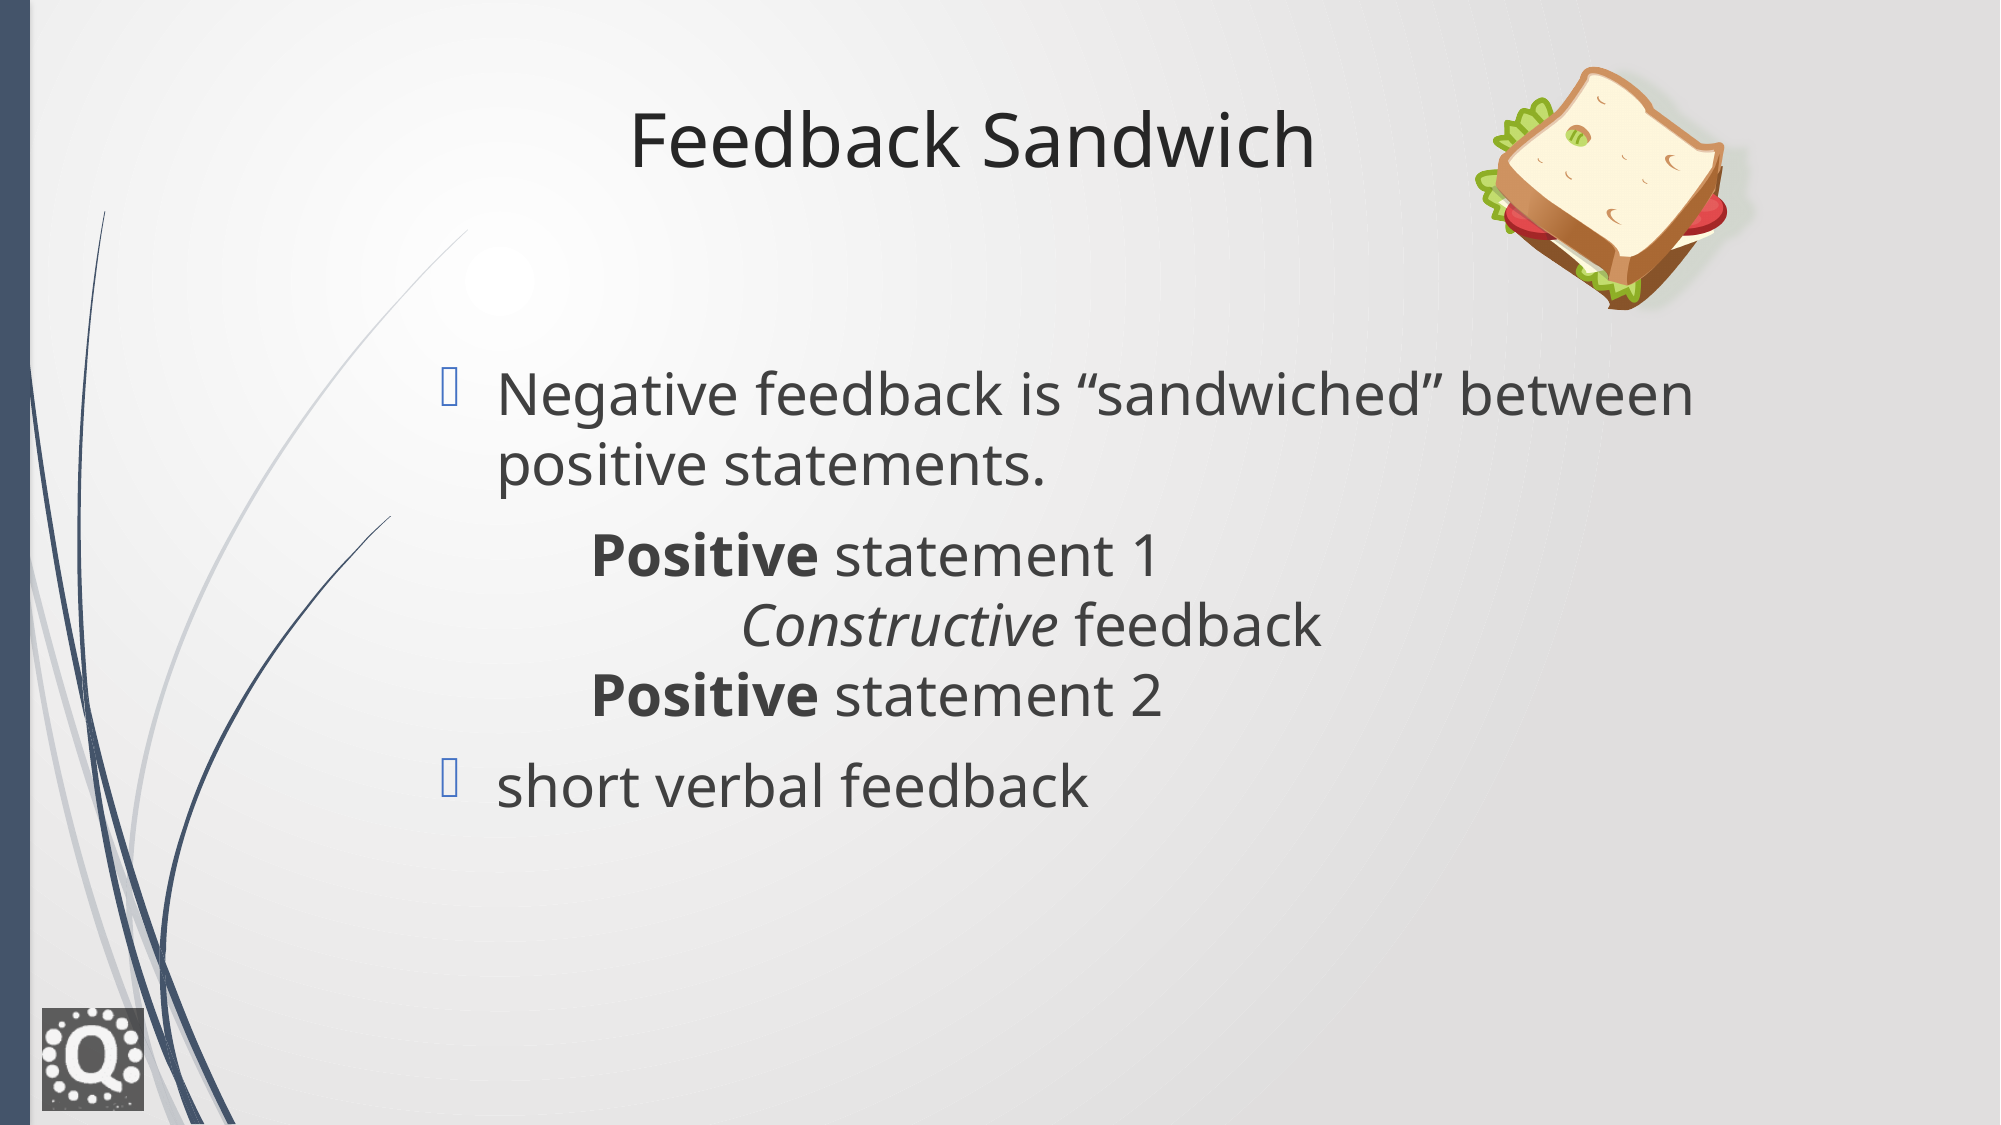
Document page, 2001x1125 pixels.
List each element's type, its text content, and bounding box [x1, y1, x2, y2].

picture [1475, 62, 1764, 319]
title Feedback Sandwich [251, 85, 1470, 296]
picture [42, 1008, 144, 1111]
list Negative feedback is “sandwiched” between positive statements. Positive statement 1 Constructive feedback Positive statement 2 short verbal feedback [424, 350, 1888, 970]
